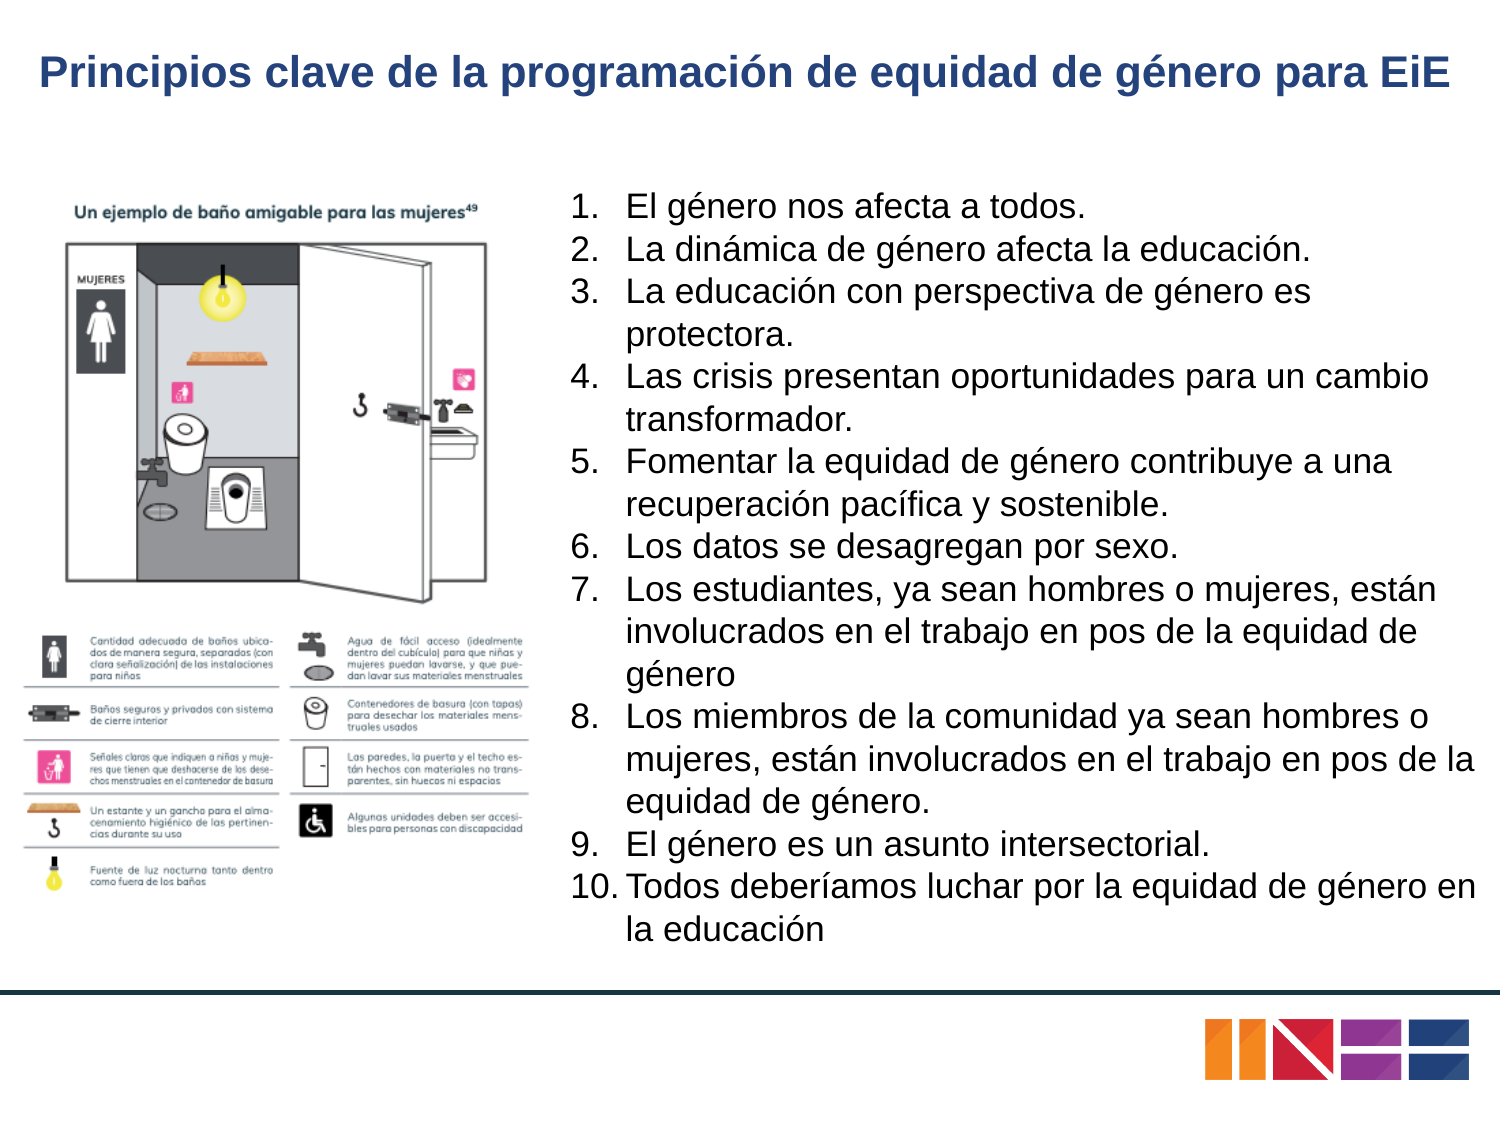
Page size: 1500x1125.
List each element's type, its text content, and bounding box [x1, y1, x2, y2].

picture [1205, 1019, 1469, 1080]
picture [10, 183, 536, 915]
title Principios clave de la programación de equidad de género para EiE [23, 28, 1468, 145]
list El género nos afecta a todos. La dinámica de género afecta la educación. La educación con perspectiva de género es protectora. Las crisis presentan oportunidades para un cambio transformador. Fomentar la equidad de género contribuye a una recuperación pacífica y sostenible. Los datos se desagregan ​​por sexo. Los estudiantes, ya sean hombres o mujeres, están involucrados en el trabajo en pos de la equidad de género Los miembros de la comunidad ya sean hombres o mujeres, están involucrados en el trabajo en pos de la equidad de género. El género es un asunto intersectorial. Todos deberíamos luchar por la equidad de género en la educación [535, 168, 1500, 930]
